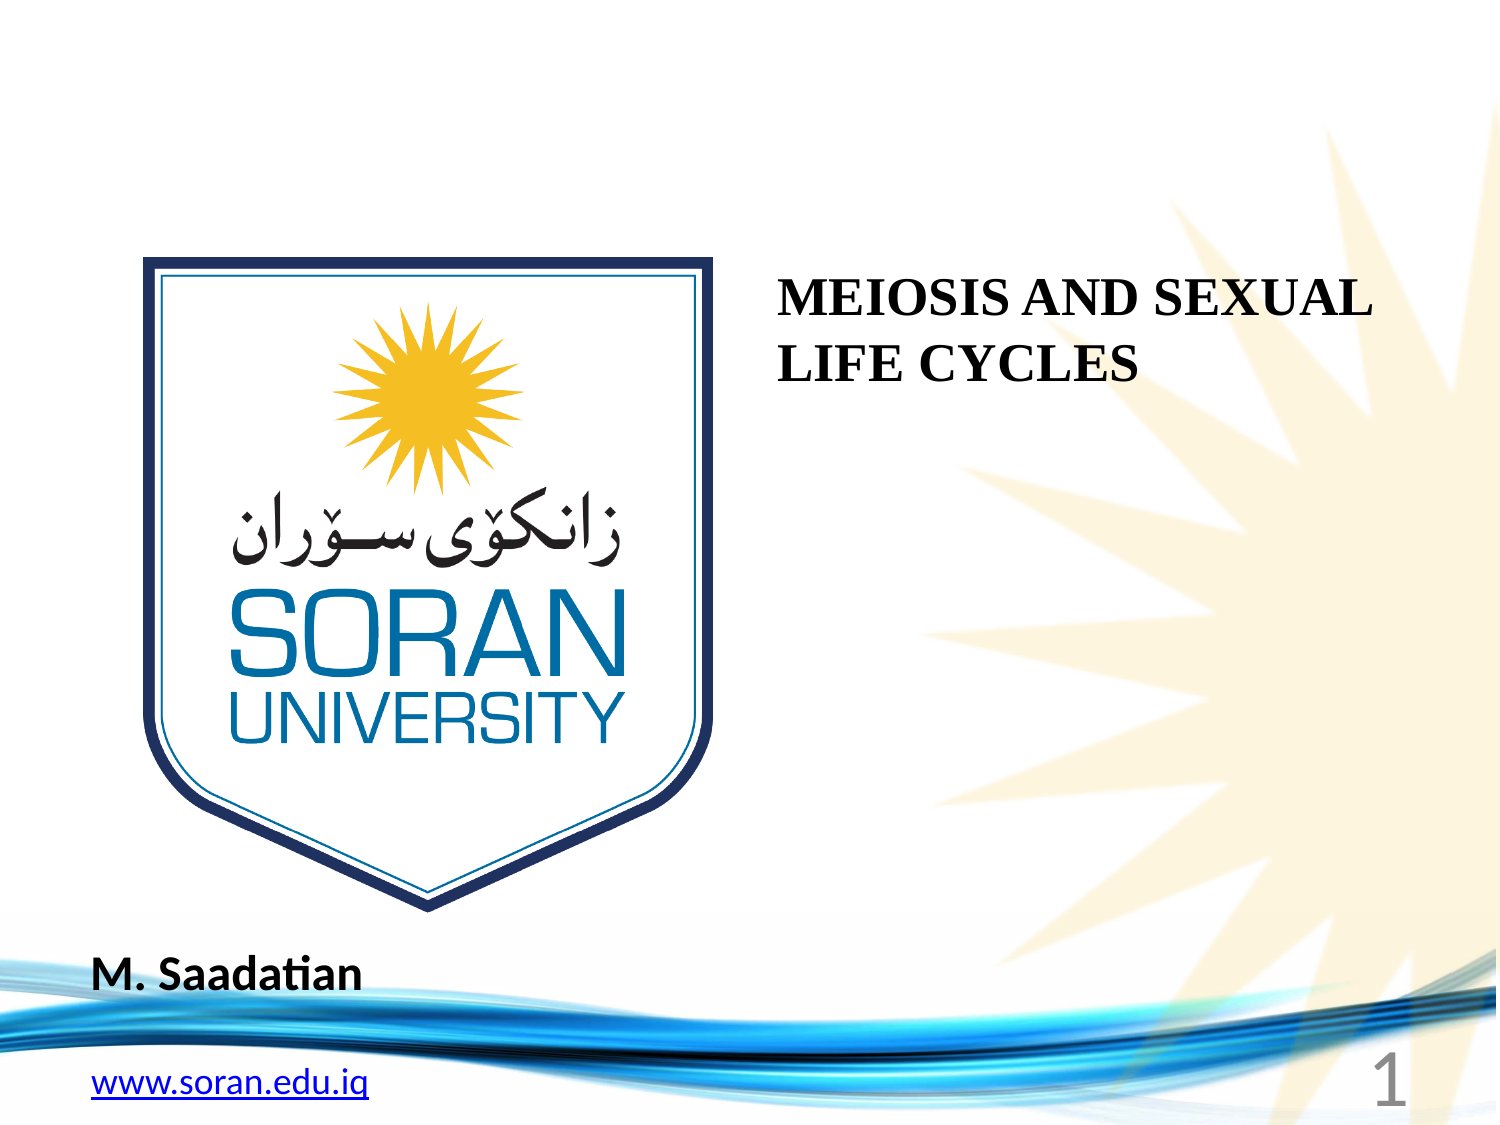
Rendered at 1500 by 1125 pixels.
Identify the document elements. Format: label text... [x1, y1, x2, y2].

list MEIOSIS AND SEXUAL LIFE CYCLES [761, 251, 1425, 400]
picture [0, 99, 1500, 1125]
list M. Saadatian [75, 912, 738, 1008]
picture [143, 257, 713, 912]
slide_number 1 [1074, 1042, 1425, 1103]
